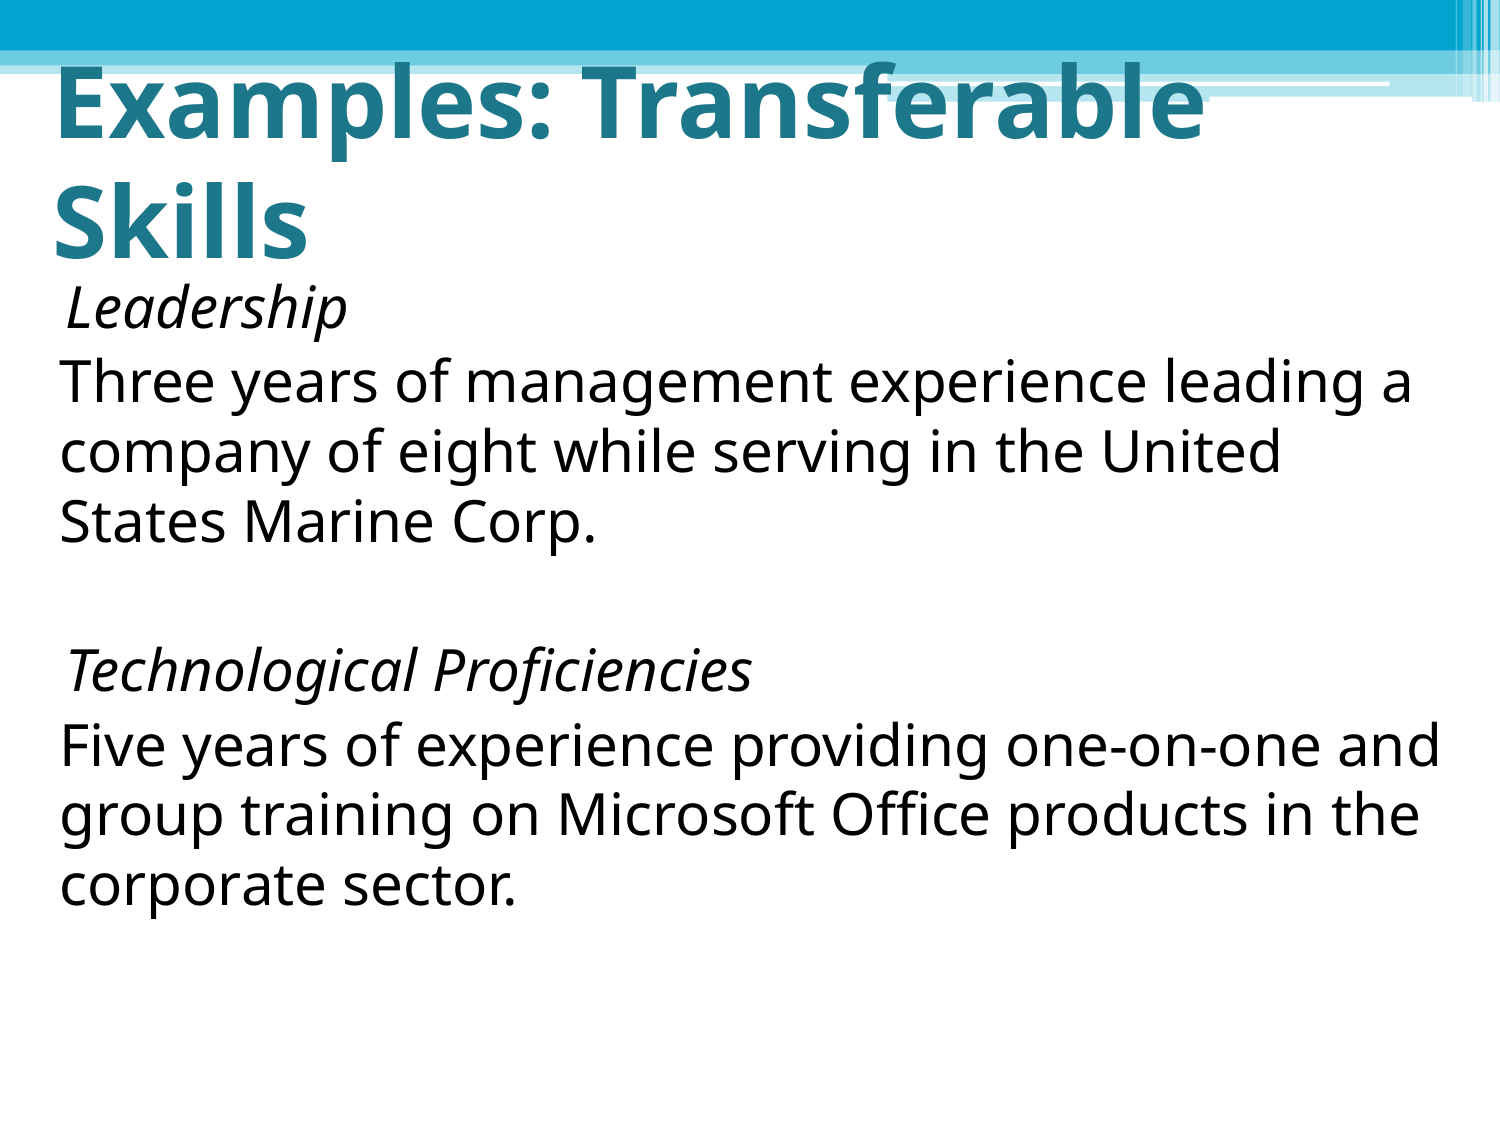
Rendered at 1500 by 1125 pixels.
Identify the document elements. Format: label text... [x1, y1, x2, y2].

list Leadership Three years of management experience leading a company of eight while serving in the United States Marine Corp. Technological Proficiencies Five years of experience providing one-on-one and group training on Microsoft Office products in the corporate sector. [37, 262, 1475, 1088]
title Examples: Transferable Skills [37, 87, 1388, 230]
